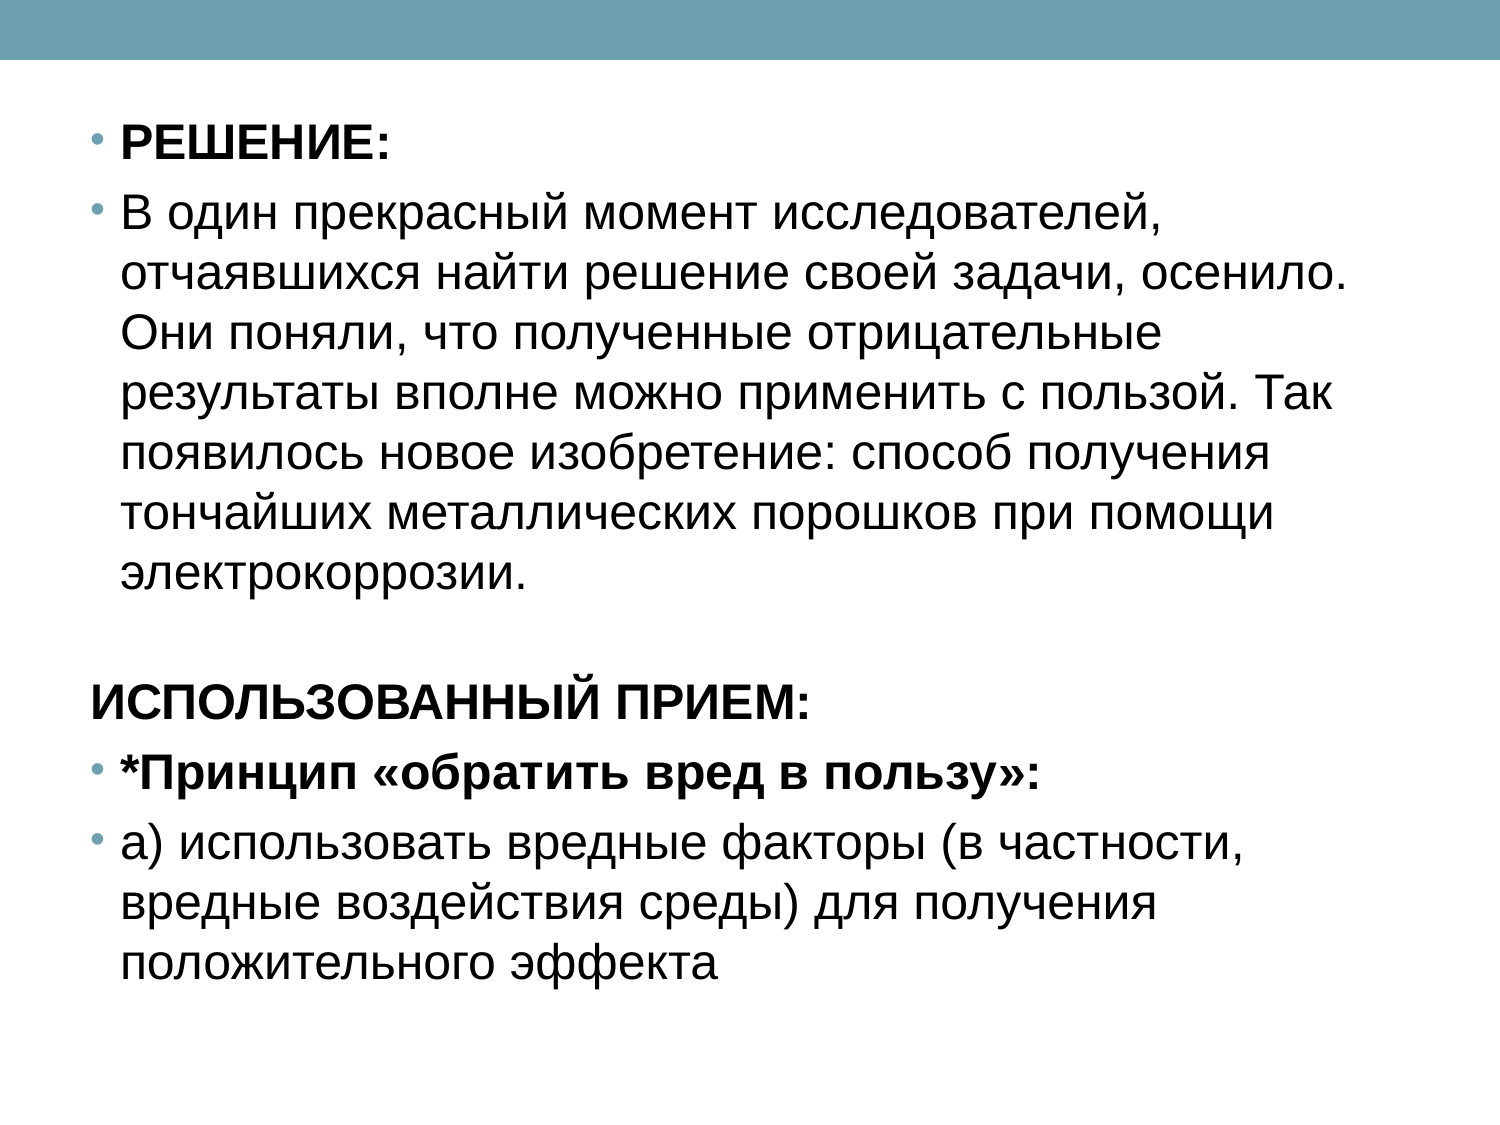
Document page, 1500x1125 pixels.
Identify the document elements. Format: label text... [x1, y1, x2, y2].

list РЕШЕНИЕ: В один прекрасный момент исследователей, отчаявшихся найти решение своей задачи, осенило. Они поняли, что полученные отрицательные результаты вполне можно применить с пользой. Так появилось новое изобретение: способ получения тончайших металлических порошков при помощи электрокоррозии. ИСПОЛЬЗОВАННЫЙ ПРИЕМ: *Принцип «обратить вред в пользу»: а) использовать вредные факторы (в частности, вредные воздействия среды) для получения положительного эффекта [75, 101, 1425, 1063]
